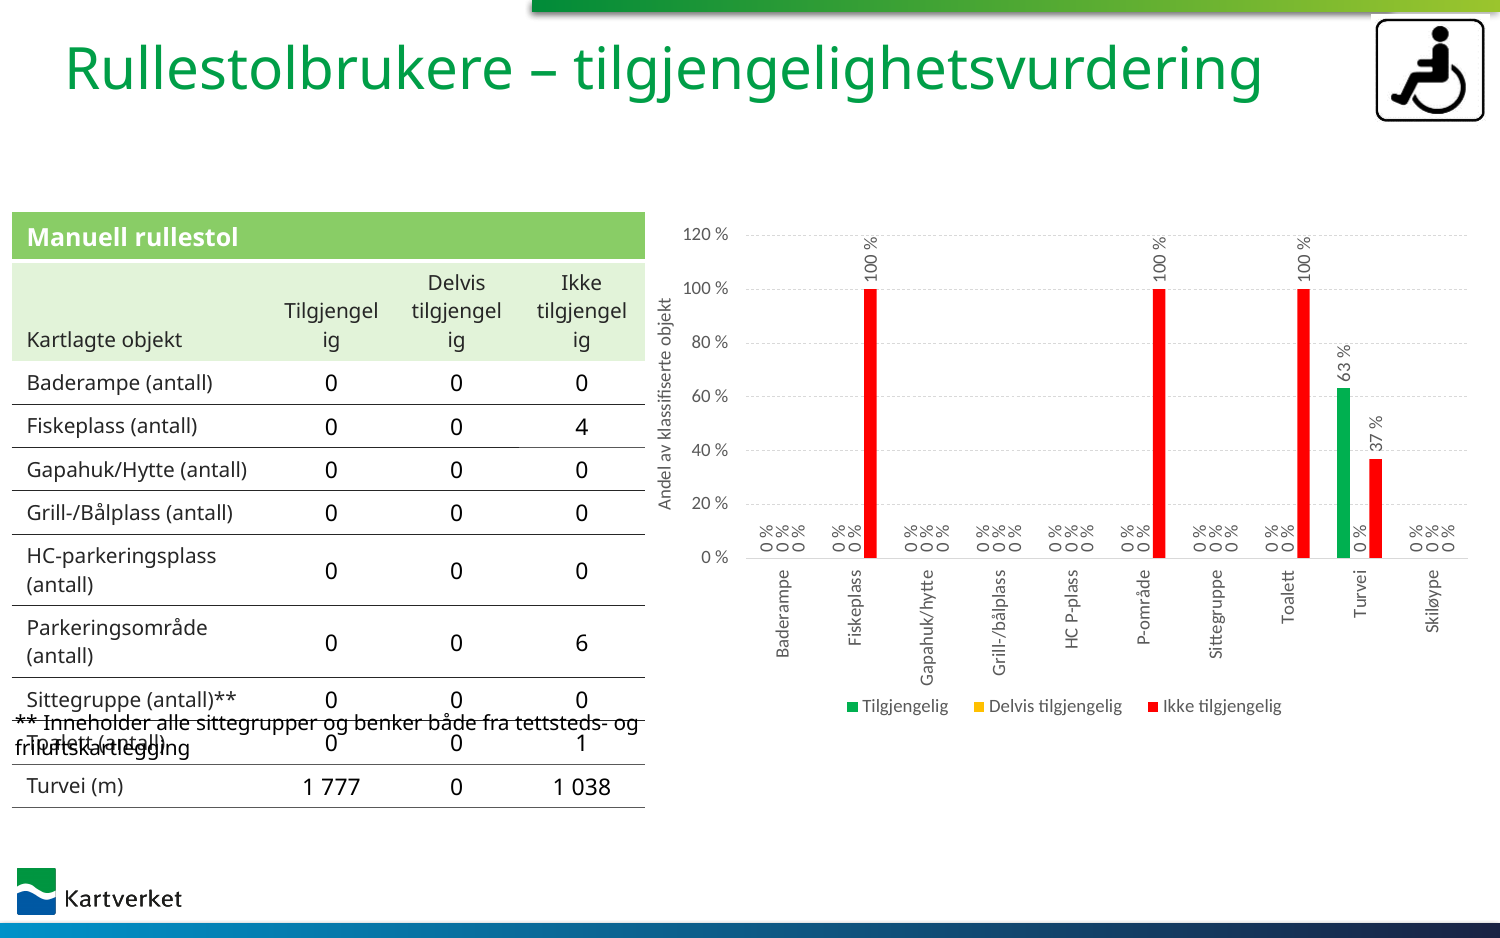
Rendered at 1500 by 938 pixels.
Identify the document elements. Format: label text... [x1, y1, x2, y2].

table_cell 0 [394, 535, 519, 605]
table_cell 0 [519, 678, 638, 702]
table_cell 0 [394, 361, 519, 404]
table_cell 0 [269, 491, 394, 534]
table_cell Fiskeplass (antall) [12, 405, 269, 447]
table_cell Delvis tilgjengelig [394, 263, 519, 361]
table_cell Turvei (m) [12, 768, 269, 807]
table_cell 0 [394, 606, 519, 677]
table_cell 0 [269, 405, 394, 447]
table_cell Grill-/Bålplass (antall) [12, 491, 269, 534]
table_cell 0 [269, 361, 394, 404]
table_header Manuell rullestol [12, 212, 645, 259]
picture [643, 218, 1480, 728]
table_cell Tilgjengelig [269, 263, 394, 361]
table_cell 6 [519, 606, 638, 677]
table_cell 0 [519, 535, 638, 605]
table_cell HC-parkeringsplass (antall) [12, 535, 269, 605]
picture [1371, 13, 1491, 127]
table_cell 1 038 [519, 768, 645, 807]
table_cell Parkeringsområde (antall) [12, 606, 269, 677]
table_cell 0 [394, 405, 519, 447]
table_cell 0 [394, 768, 519, 807]
table_cell Gapahuk/Hytte (antall) [12, 448, 269, 490]
table_cell 0 [269, 606, 394, 677]
table_cell 0 [394, 448, 519, 490]
table_cell Kartlagte objekt [12, 263, 269, 361]
table_cell 0 [394, 678, 519, 702]
table_cell 0 [269, 678, 394, 702]
table_cell 0 [519, 491, 638, 534]
text_box ** Inneholder alle sittegrupper og benker både fra tettsteds- og friluftskartlegging [0, 702, 745, 768]
table_cell 0 [269, 535, 394, 605]
table_cell 4 [519, 405, 638, 447]
table_cell 0 [519, 361, 638, 404]
table_cell 0 [394, 491, 519, 534]
table_cell Ikke tilgjengelig [519, 263, 638, 361]
text_box Rullestolbrukere – tilgjengelighetsvurdering [49, 12, 1372, 109]
table_cell Sittegruppe (antall)** [12, 678, 269, 702]
table_cell 1 777 [269, 768, 394, 807]
table_cell 0 [519, 448, 638, 490]
table_cell Baderampe (antall) [12, 361, 269, 404]
table_cell 0 [269, 448, 394, 490]
